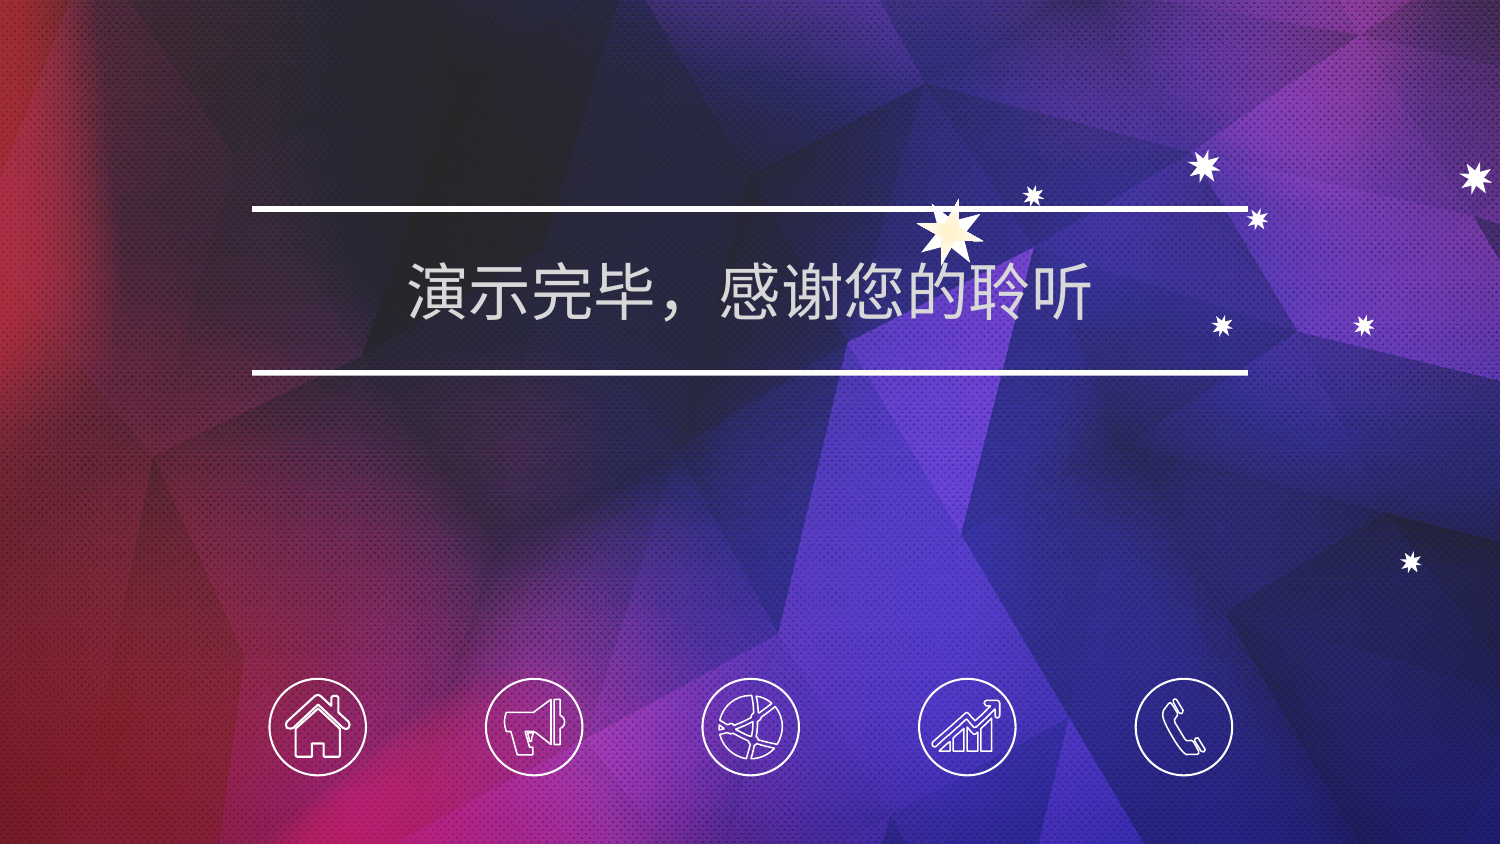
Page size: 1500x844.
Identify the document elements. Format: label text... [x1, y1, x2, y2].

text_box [269, 678, 366, 776]
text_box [1210, 314, 1235, 338]
text_box [987, 206, 1248, 212]
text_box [1399, 550, 1423, 575]
picture [0, 0, 1500, 844]
text_box 演示完毕，感谢您的聆听 [180, 247, 1320, 334]
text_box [1458, 160, 1494, 197]
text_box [915, 197, 987, 269]
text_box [1186, 148, 1223, 185]
text_box [252, 370, 1248, 376]
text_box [1352, 314, 1376, 338]
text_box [485, 678, 583, 776]
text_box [919, 678, 1016, 776]
text_box [252, 206, 915, 212]
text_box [1246, 207, 1270, 232]
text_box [1135, 678, 1233, 776]
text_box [1021, 184, 1046, 208]
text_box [702, 678, 799, 776]
